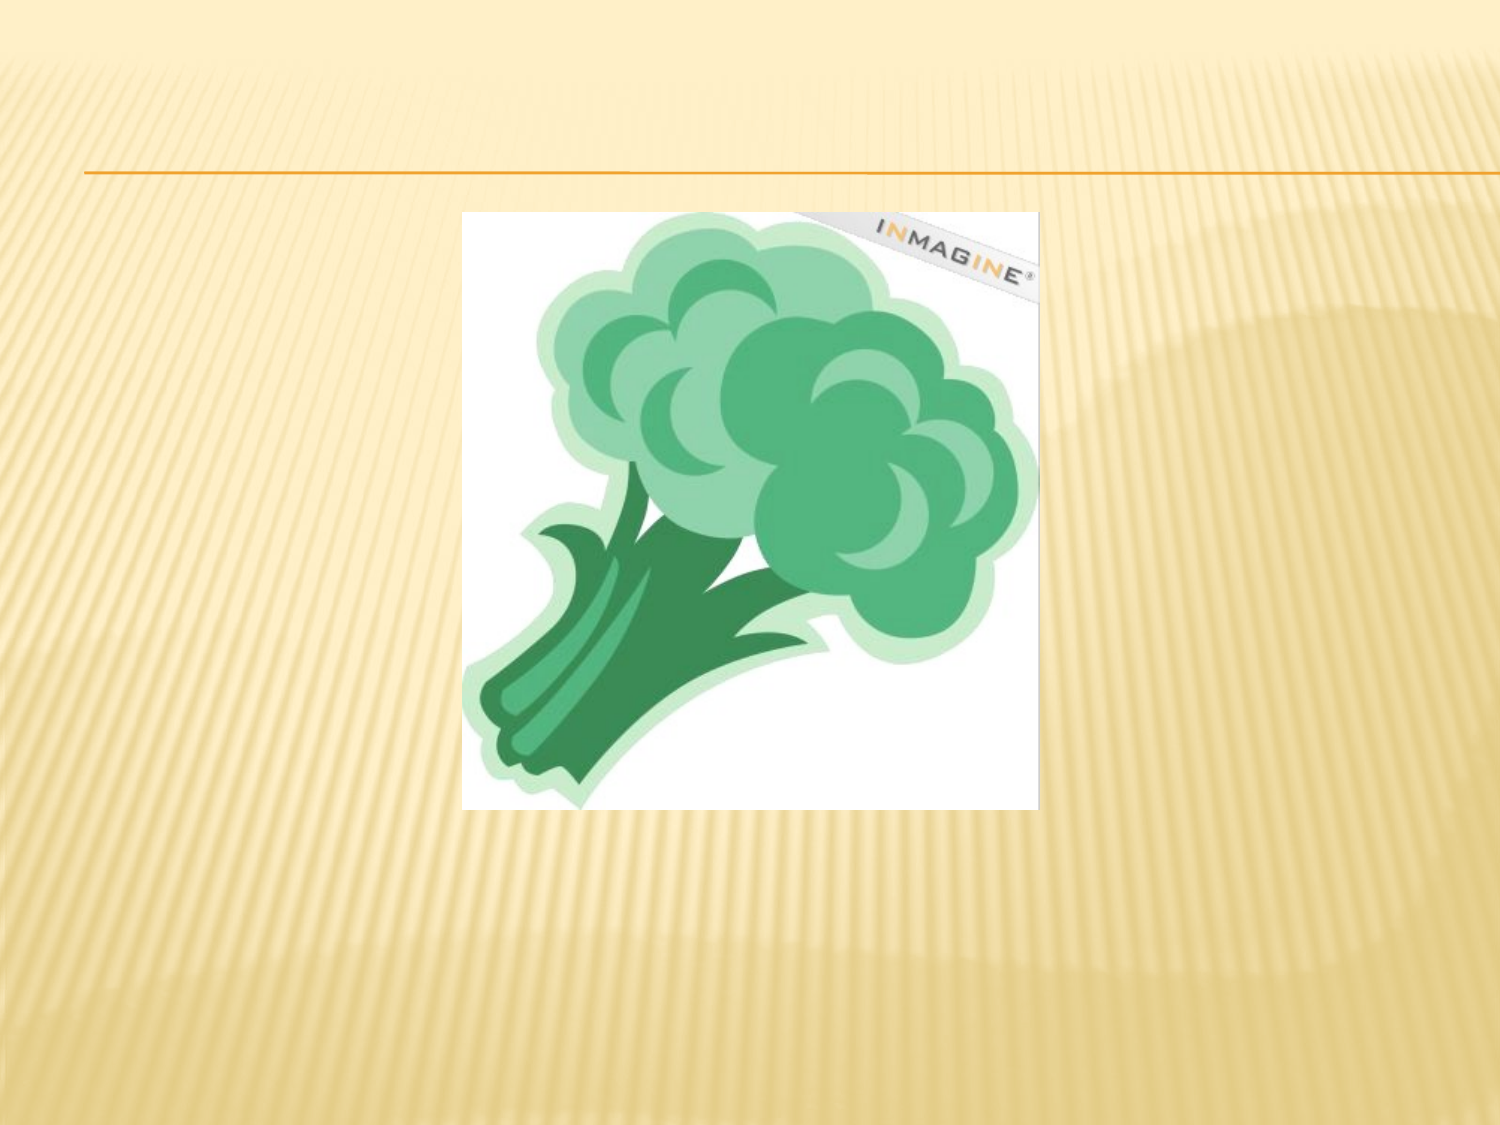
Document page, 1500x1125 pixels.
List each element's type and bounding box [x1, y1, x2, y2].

list [462, 212, 1040, 811]
